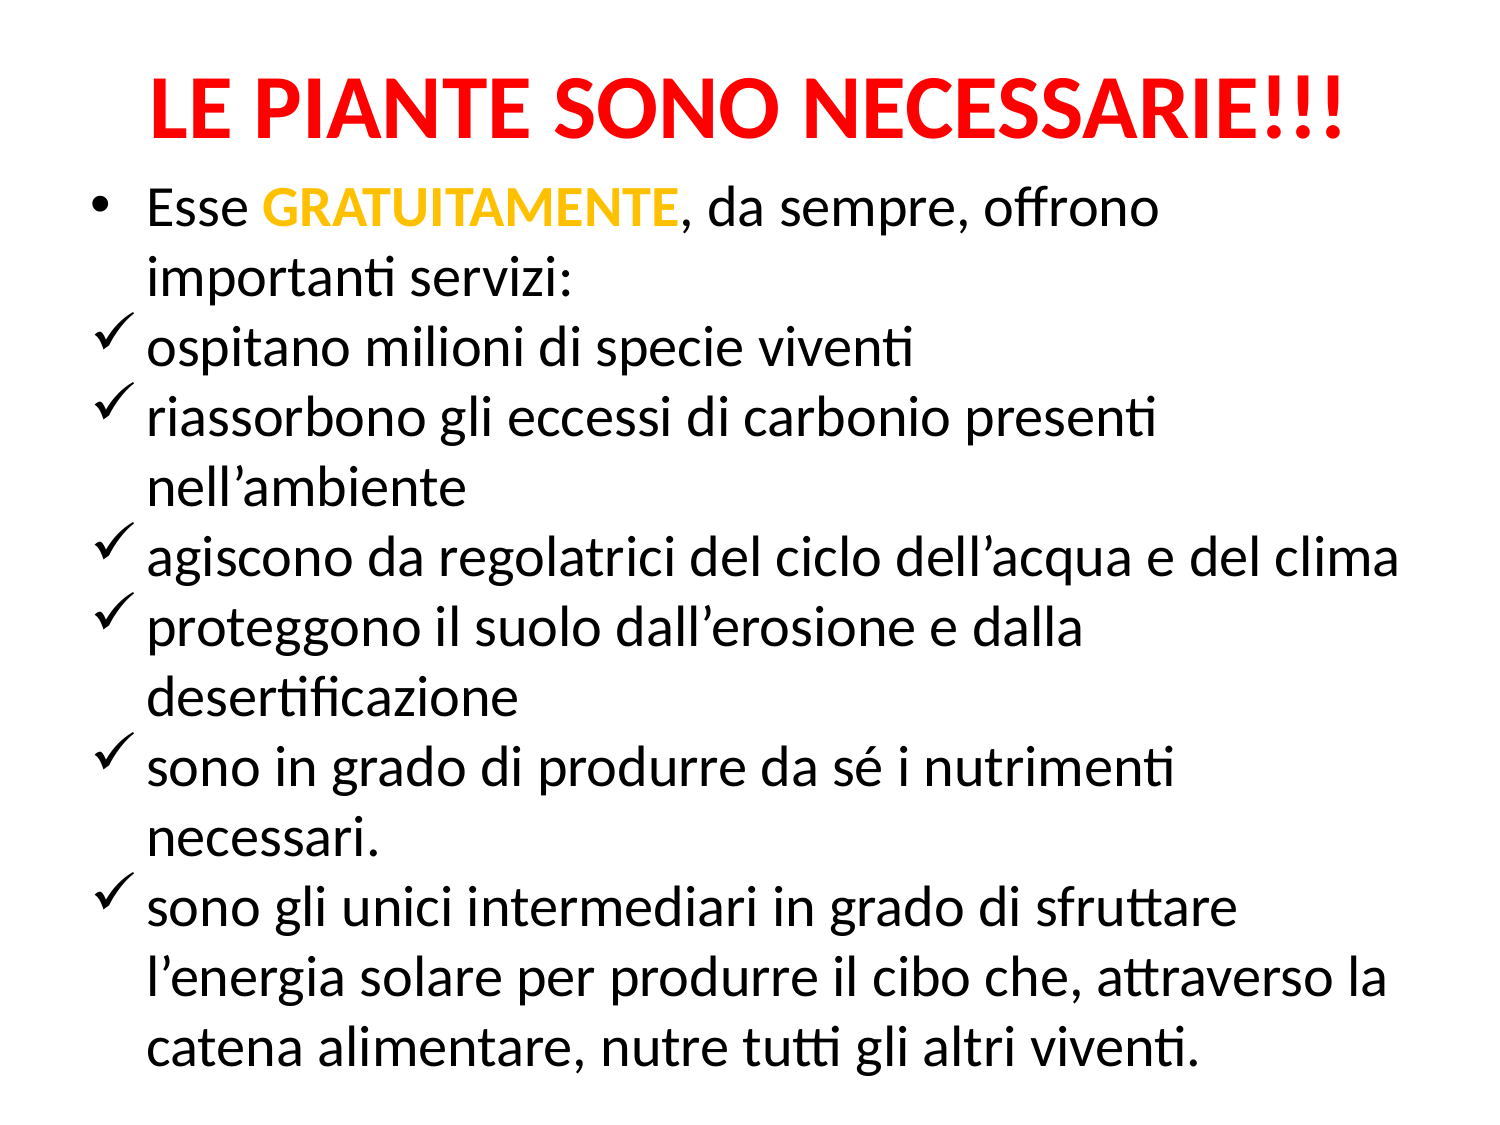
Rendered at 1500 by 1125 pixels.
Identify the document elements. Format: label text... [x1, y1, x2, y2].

list Esse GRATUITAMENTE, da sempre, offrono importanti servizi: ospitano milioni di specie viventi riassorbono gli eccessi di carbonio presenti nell’ambiente agiscono da regolatrici del ciclo dell’acqua e del clima proteggono il suolo dall’erosione e dalla desertificazione sono in grado di produrre da sé i nutrimenti necessari. sono gli unici intermediari in grado di sfruttare l’energia solare per produrre il cibo che, attraverso la catena alimentare, nutre tutti gli altri viventi. [75, 160, 1425, 1035]
title LE PIANTE SONO NECESSARIE!!! [75, 30, 1425, 160]
